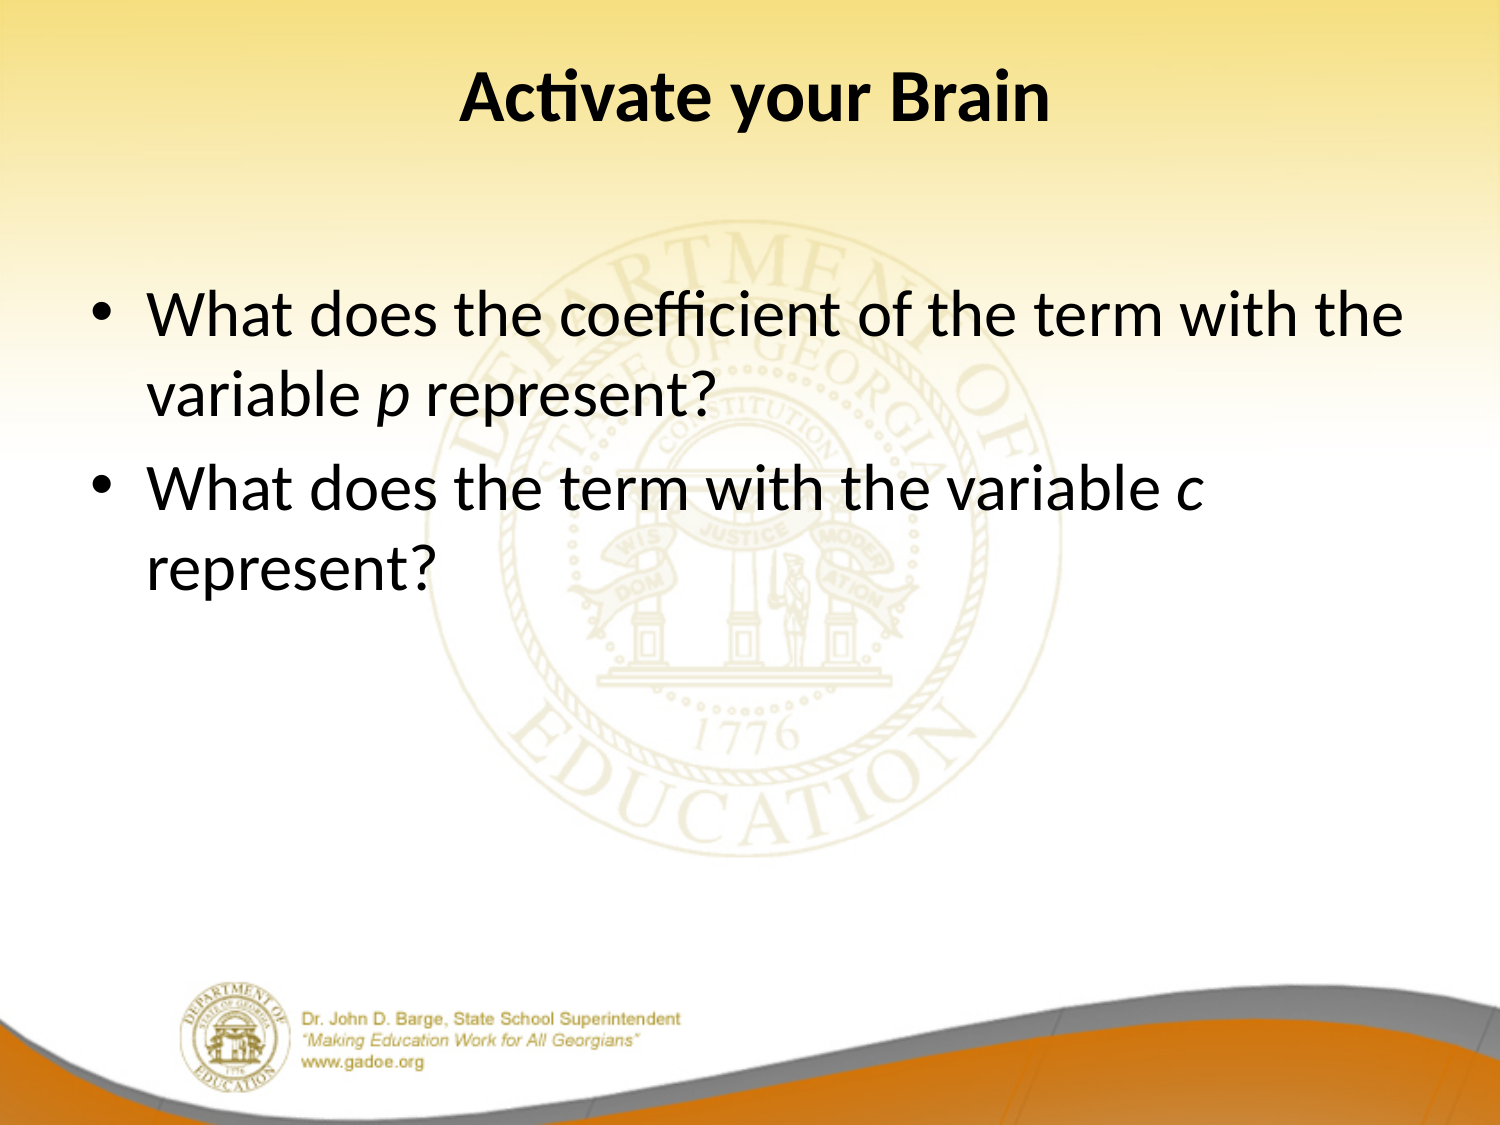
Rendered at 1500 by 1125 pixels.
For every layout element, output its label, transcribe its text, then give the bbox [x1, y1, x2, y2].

title Activate your Brain [62, 44, 1451, 138]
list What does the coefficient of the term with the variable p represent? What does the term with the variable c represent? [74, 262, 1426, 1006]
picture [0, 0, 1500, 1125]
